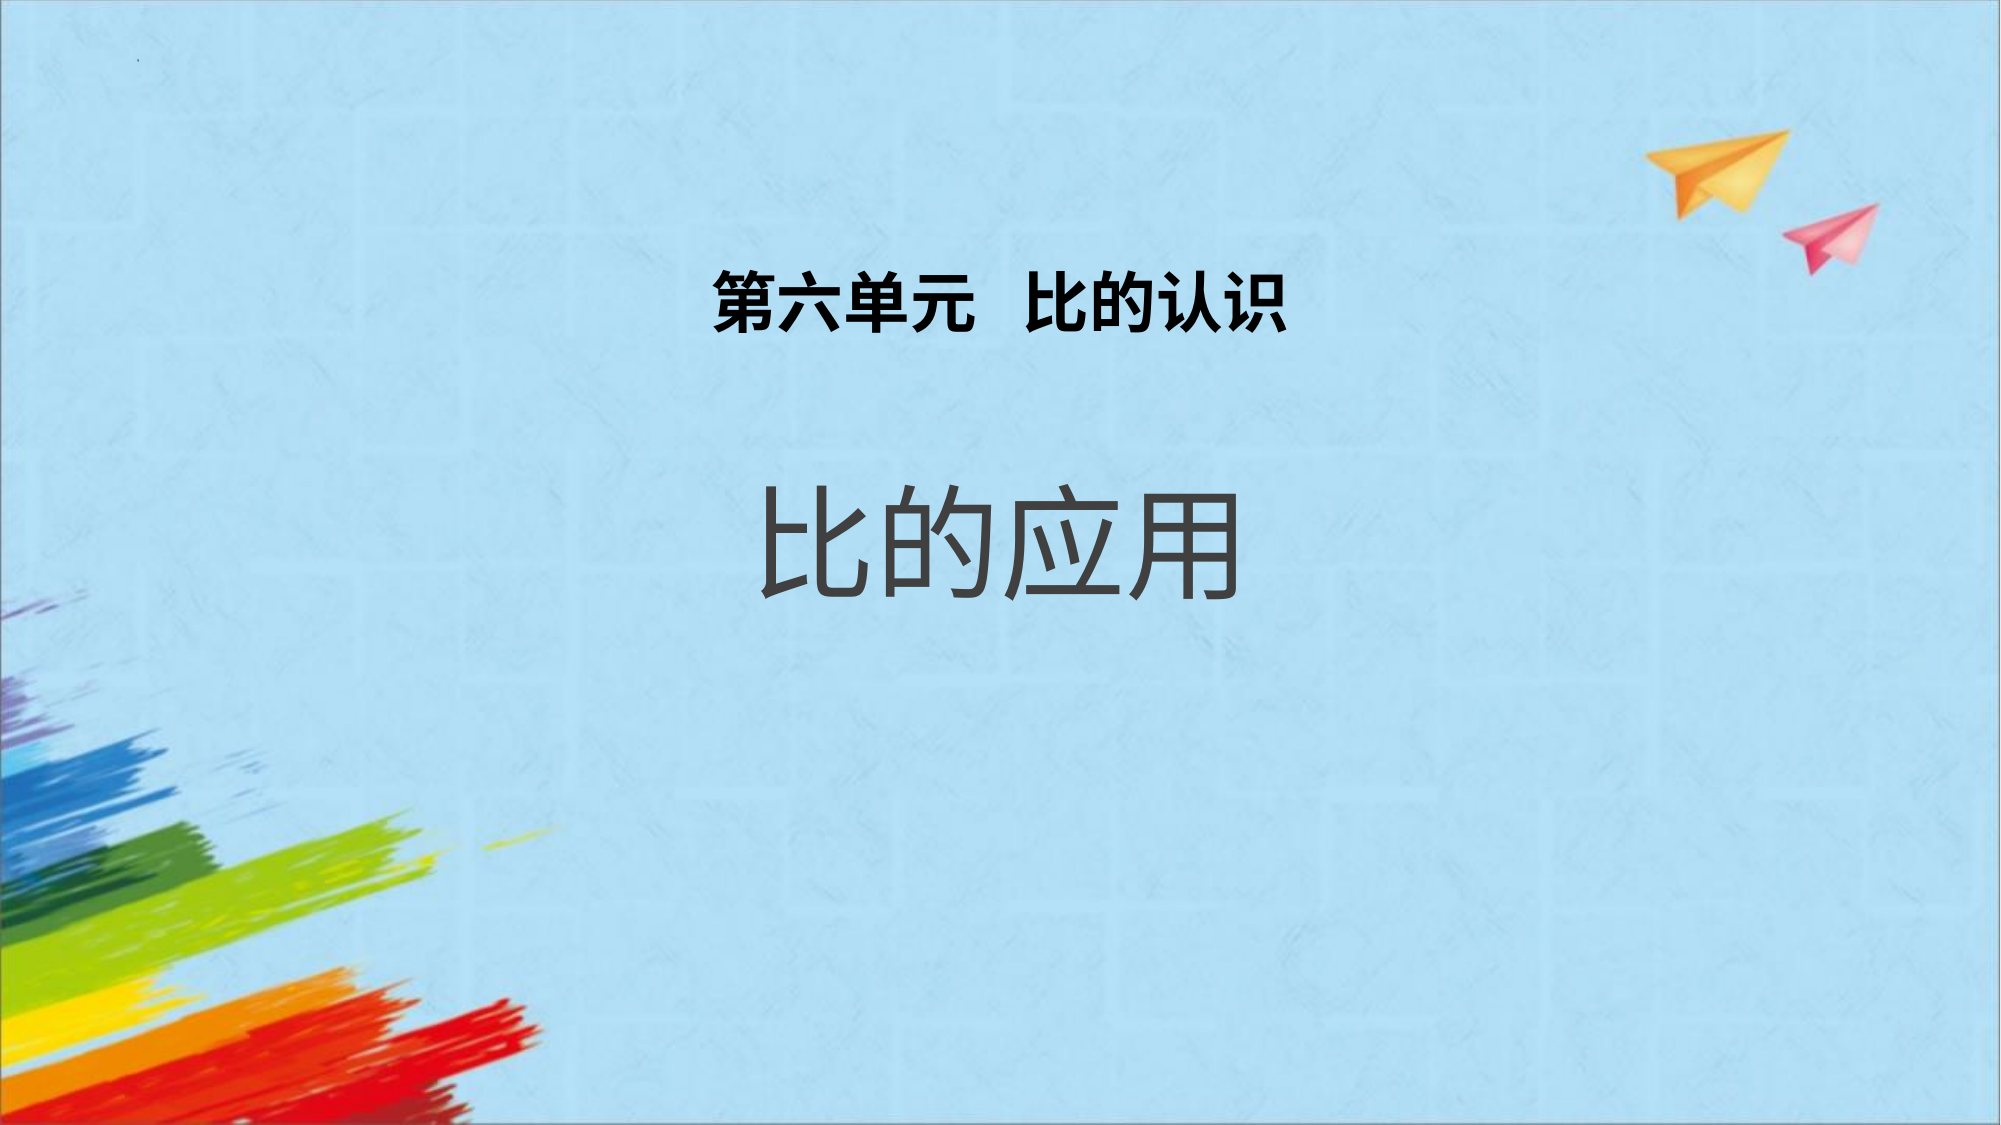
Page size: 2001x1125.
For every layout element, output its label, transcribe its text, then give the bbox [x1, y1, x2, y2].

picture [0, 0, 2001, 1125]
title 第六单元 比的认识 [0, 184, 2000, 417]
subtitle 比的应用 [0, 458, 2000, 670]
